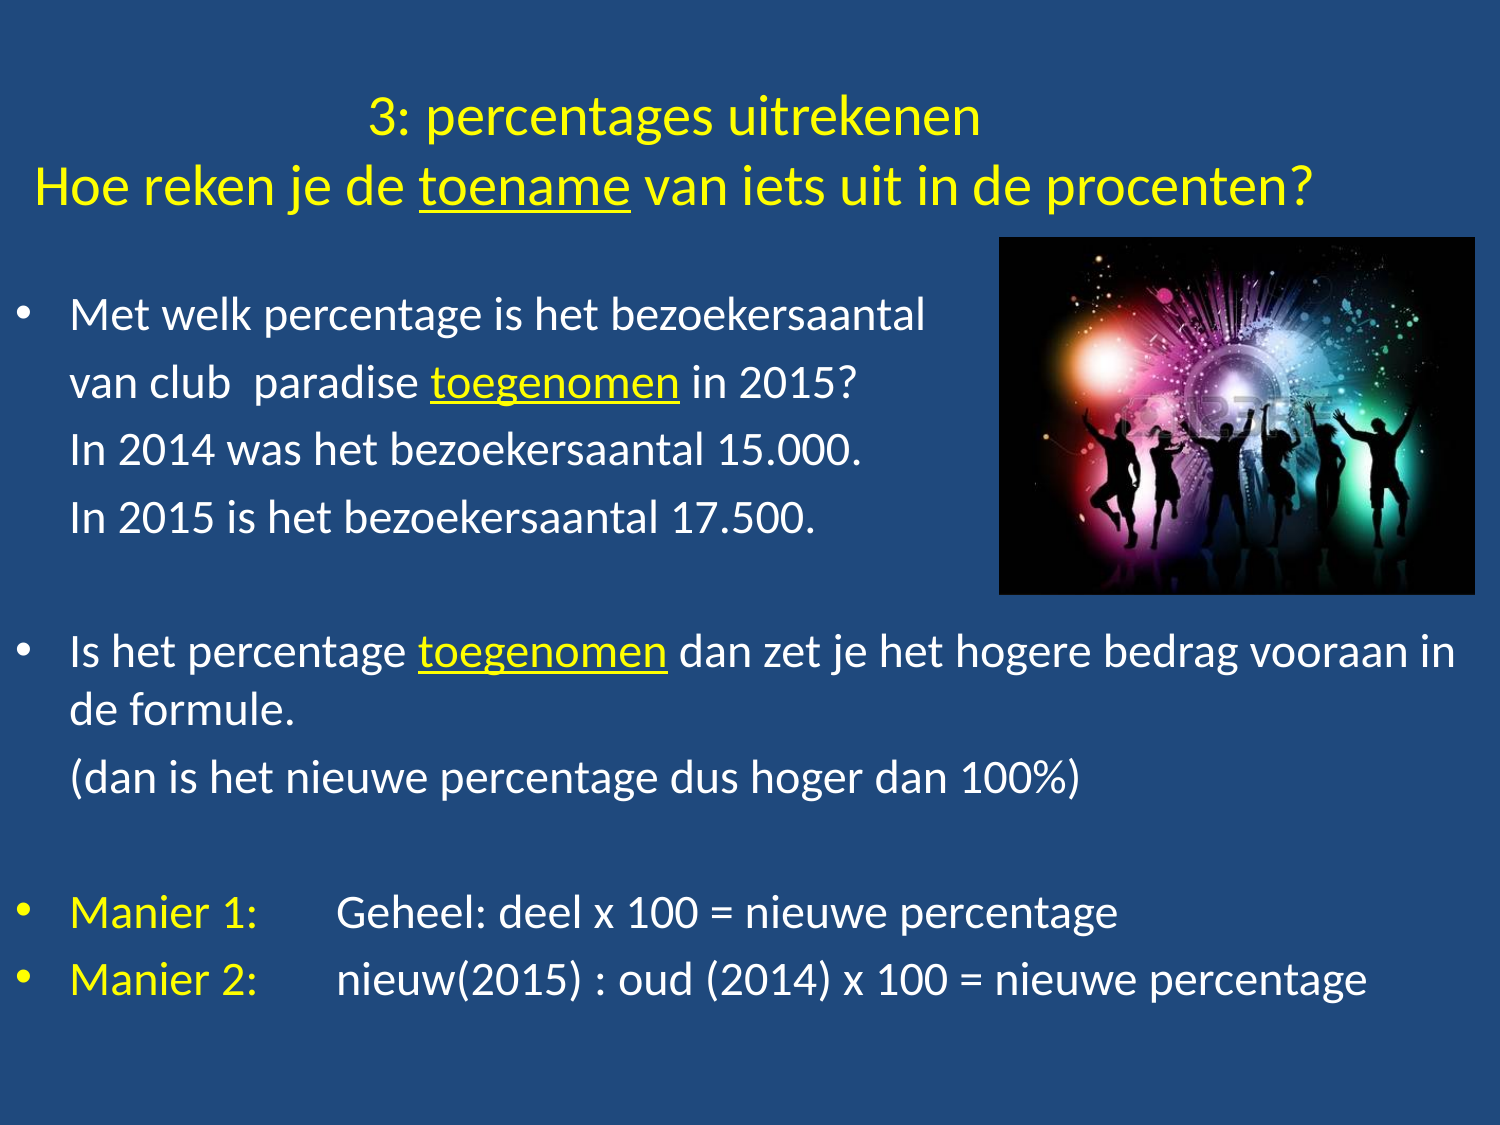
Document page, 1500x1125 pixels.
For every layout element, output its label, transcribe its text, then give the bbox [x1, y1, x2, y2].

list Met welk percentage is het bezoekersaantal van club paradise toegenomen in 2015? In 2014 was het bezoekersaantal 15.000. In 2015 is het bezoekersaantal 17.500. Is het percentage toegenomen dan zet je het hogere bedrag vooraan in de formule. (dan is het nieuwe percentage dus hoger dan 100%) Manier 1: Geheel: deel x 100 = nieuwe percentage Manier 2: nieuw(2015) : oud (2014) x 100 = nieuwe percentage [0, 275, 1500, 1018]
picture [999, 237, 1476, 595]
title 3: percentages uitrekenen Hoe reken je de toename van iets uit in de procenten? [0, 45, 1350, 250]
